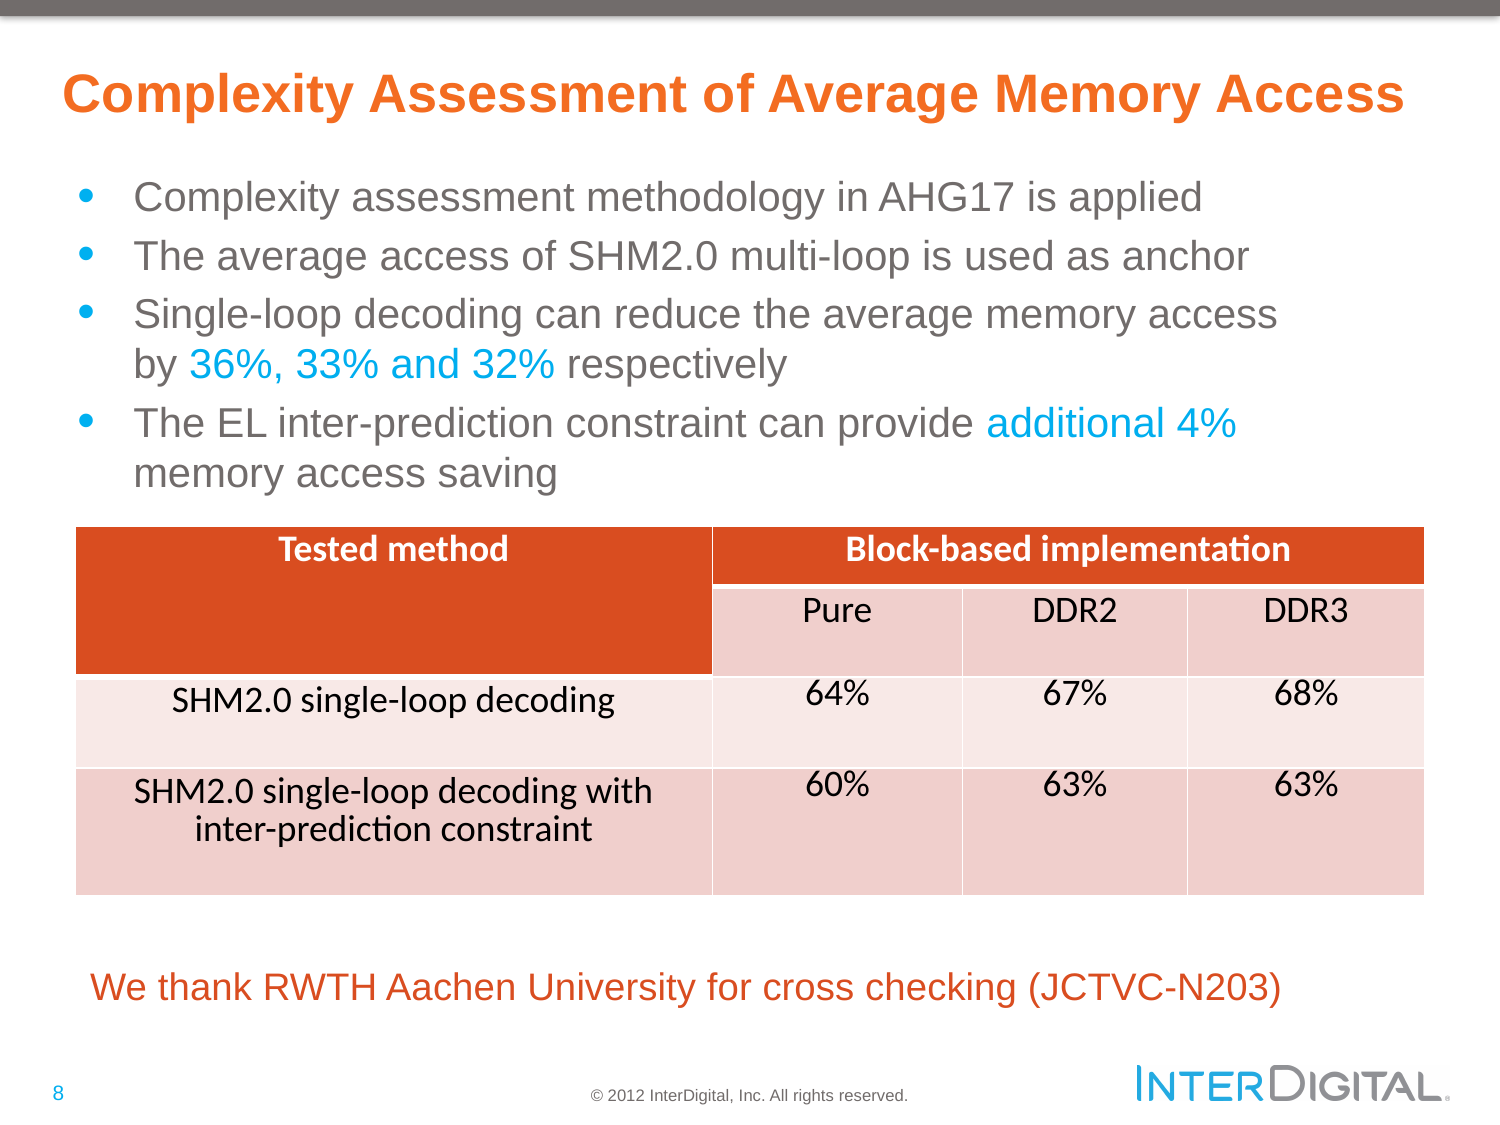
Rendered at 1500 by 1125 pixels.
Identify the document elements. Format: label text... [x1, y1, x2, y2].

table_cell 63% [1188, 769, 1424, 895]
table_cell 67% [963, 678, 1187, 767]
table_cell DDR2 [963, 589, 1187, 676]
table_cell Pure [713, 589, 962, 676]
table_cell 68% [1188, 678, 1424, 767]
title Complexity Assessment of Average Memory Access [48, 45, 1438, 138]
table_cell DDR3 [1188, 589, 1424, 676]
picture [1137, 1065, 1450, 1101]
text_box We thank RWTH Aachen University for cross checking (JCTVC-N203) [75, 962, 1375, 1025]
table_cell 63% [963, 769, 1187, 895]
table_header Block-based implementation [713, 527, 1424, 584]
table_cell SHM2.0 single-loop decoding [76, 680, 712, 767]
text_box Complexity assessment methodology in AHG17 is applied The average access of SHM2.0 multi-loop is used as anchor Single-loop decoding can reduce the average memory access by 36%, 33% and 32% respectively The EL inter-prediction constraint can provide additional 4% memory access saving [62, 162, 1338, 538]
table_cell SHM2.0 single-loop decoding with inter-prediction constraint [76, 769, 712, 895]
table_cell 64% [713, 678, 962, 767]
table_cell 60% [713, 769, 962, 895]
table_header Tested method [76, 527, 712, 674]
